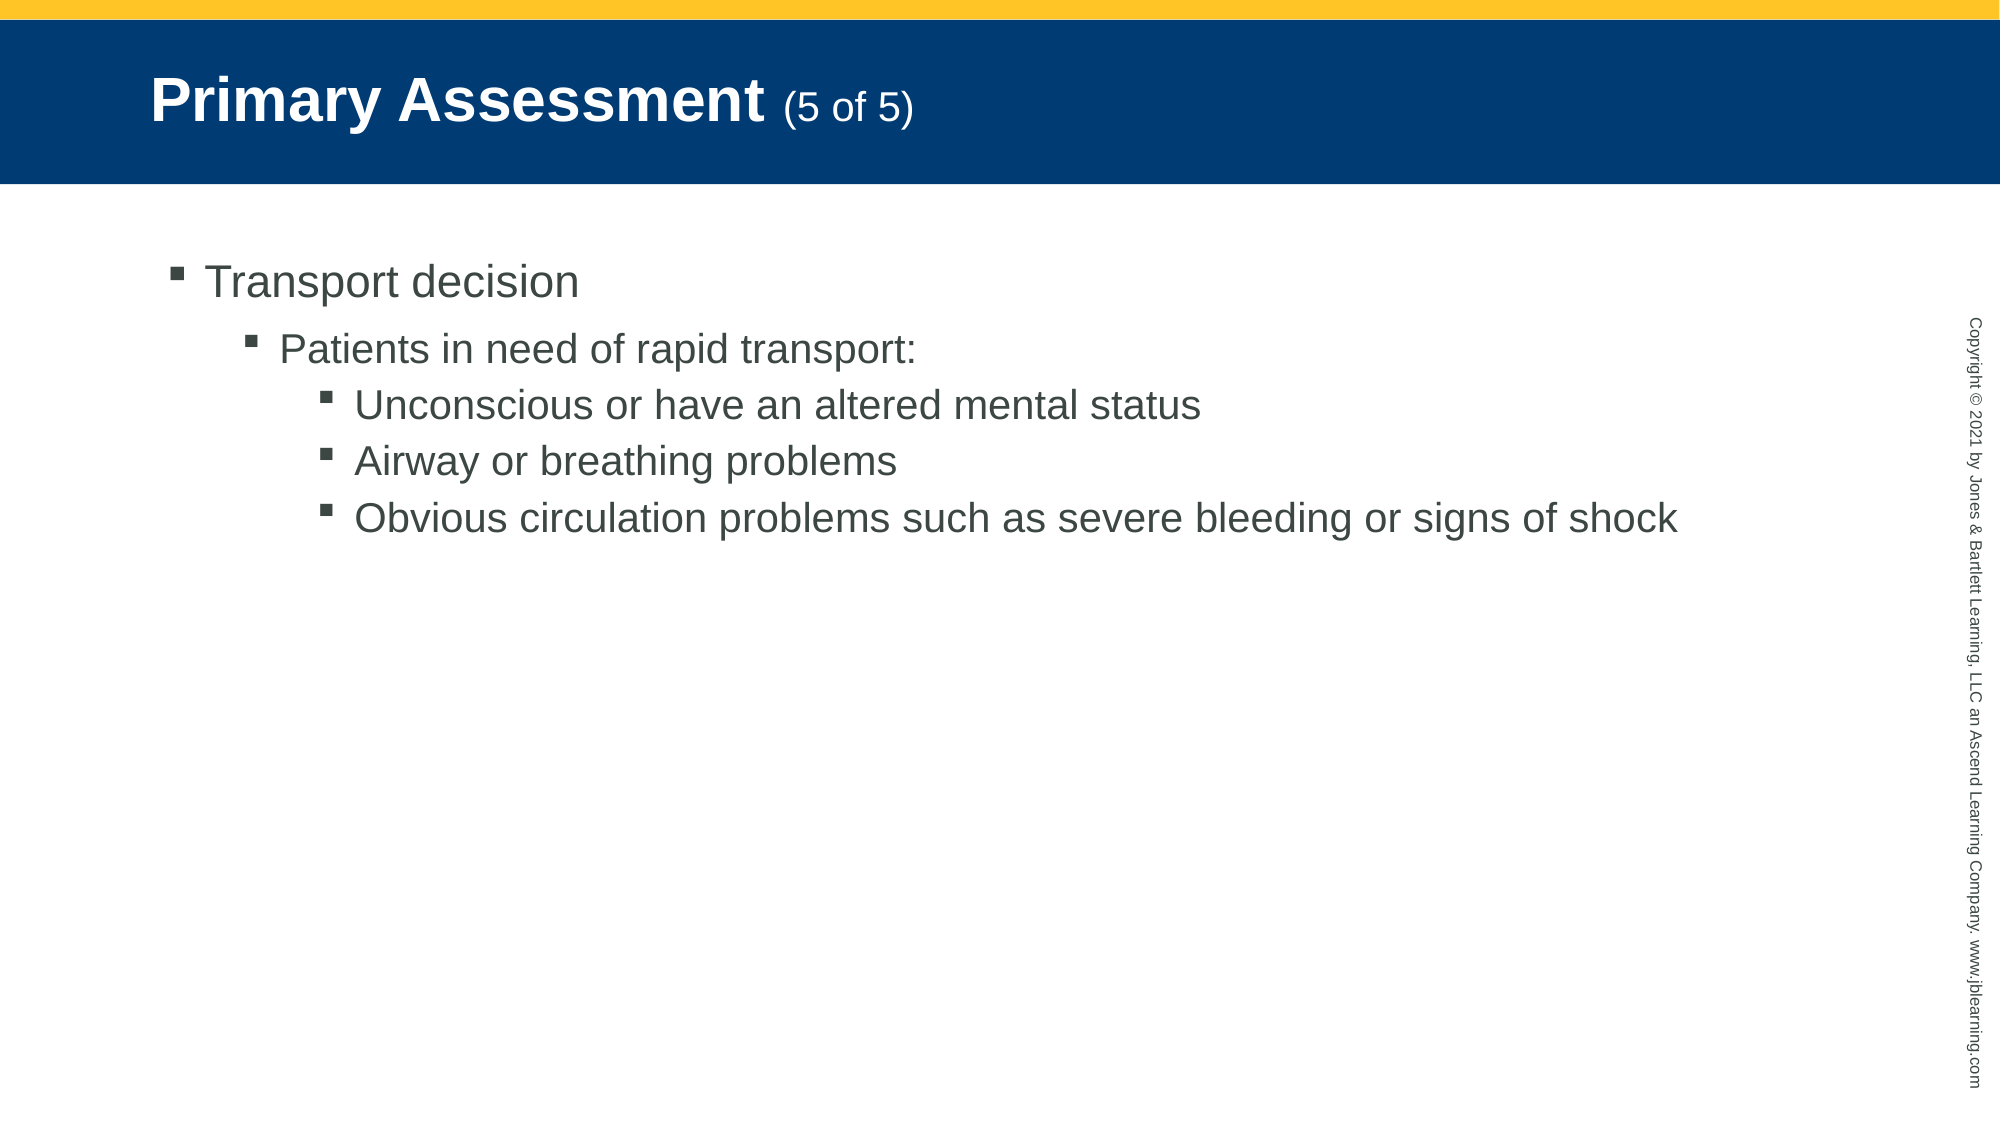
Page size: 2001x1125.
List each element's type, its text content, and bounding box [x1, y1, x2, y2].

title Primary Assessment (5 of 5) [0, 19, 2000, 185]
list Transport decision Patients in need of rapid transport: Unconscious or have an altered mental status Airway or breathing problems Obvious circulation problems such as severe bleeding or signs of shock [151, 244, 1840, 1016]
